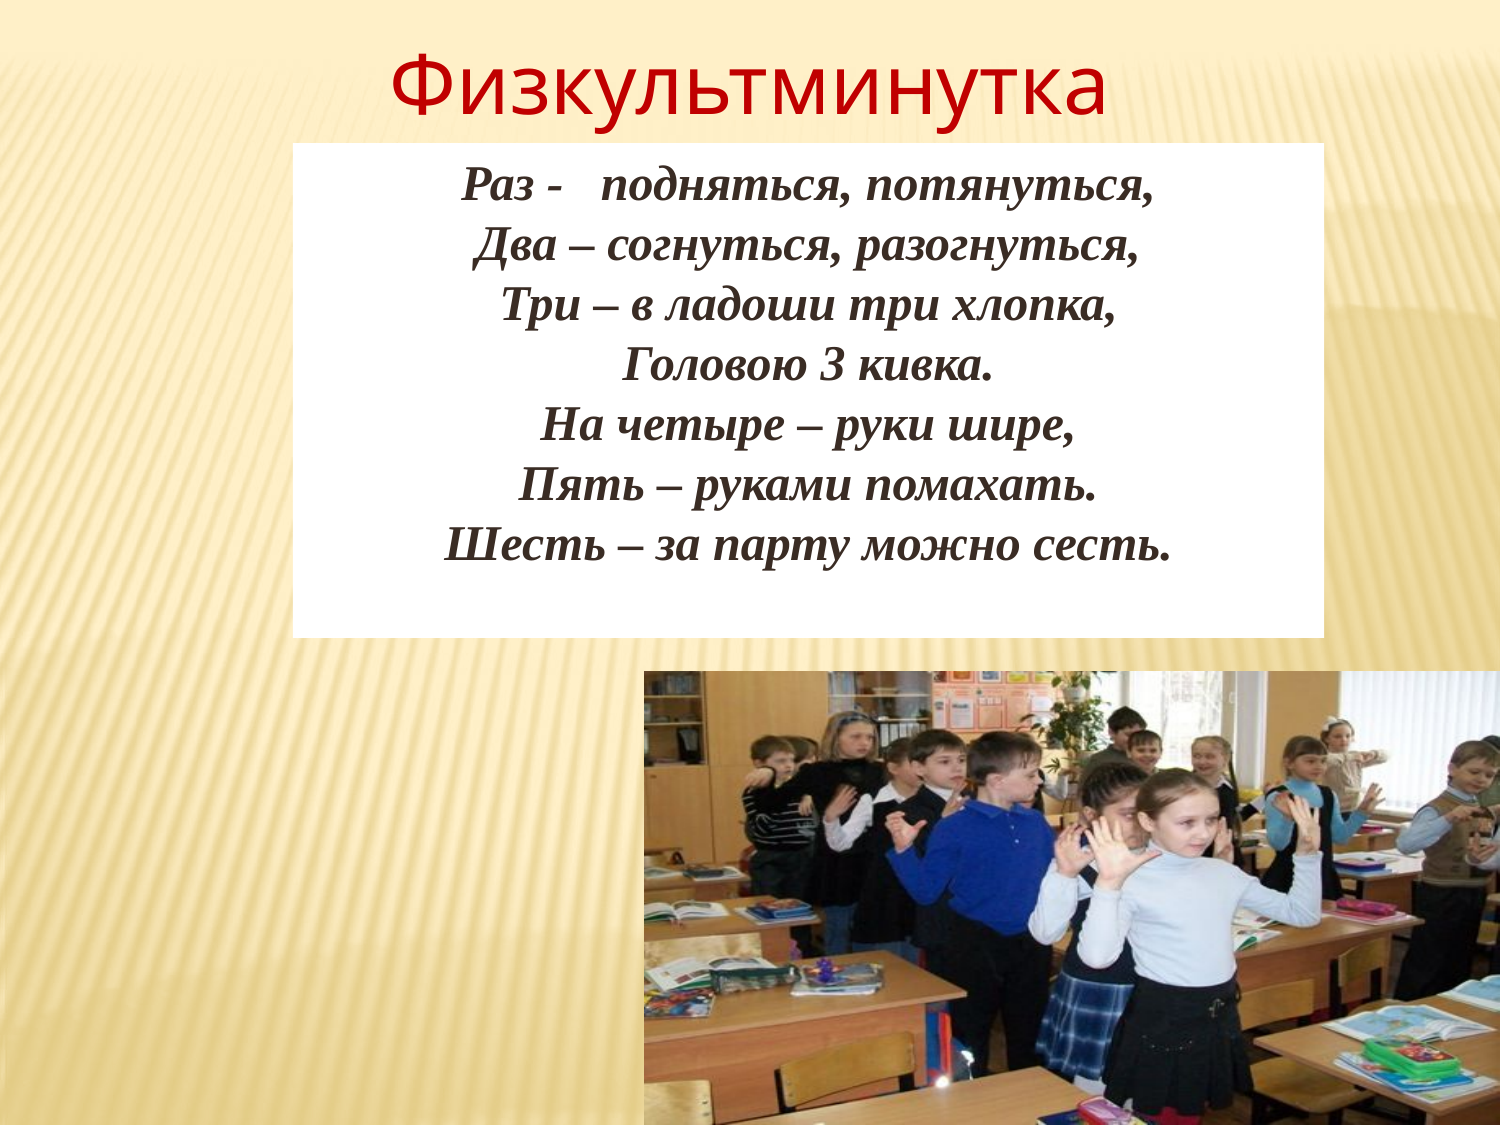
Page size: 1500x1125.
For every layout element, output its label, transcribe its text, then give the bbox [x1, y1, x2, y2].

text_box Физкультминутка [105, 23, 1395, 139]
picture [644, 671, 1500, 1125]
text_box Раз - подняться, потянуться, Два – согнуться, разогнуться, Три – в ладоши три хлопка, Головою 3 кивка. На четыре – руки шире, Пять – руками помахать. Шесть – за парту можно сесть. [292, 143, 1325, 638]
